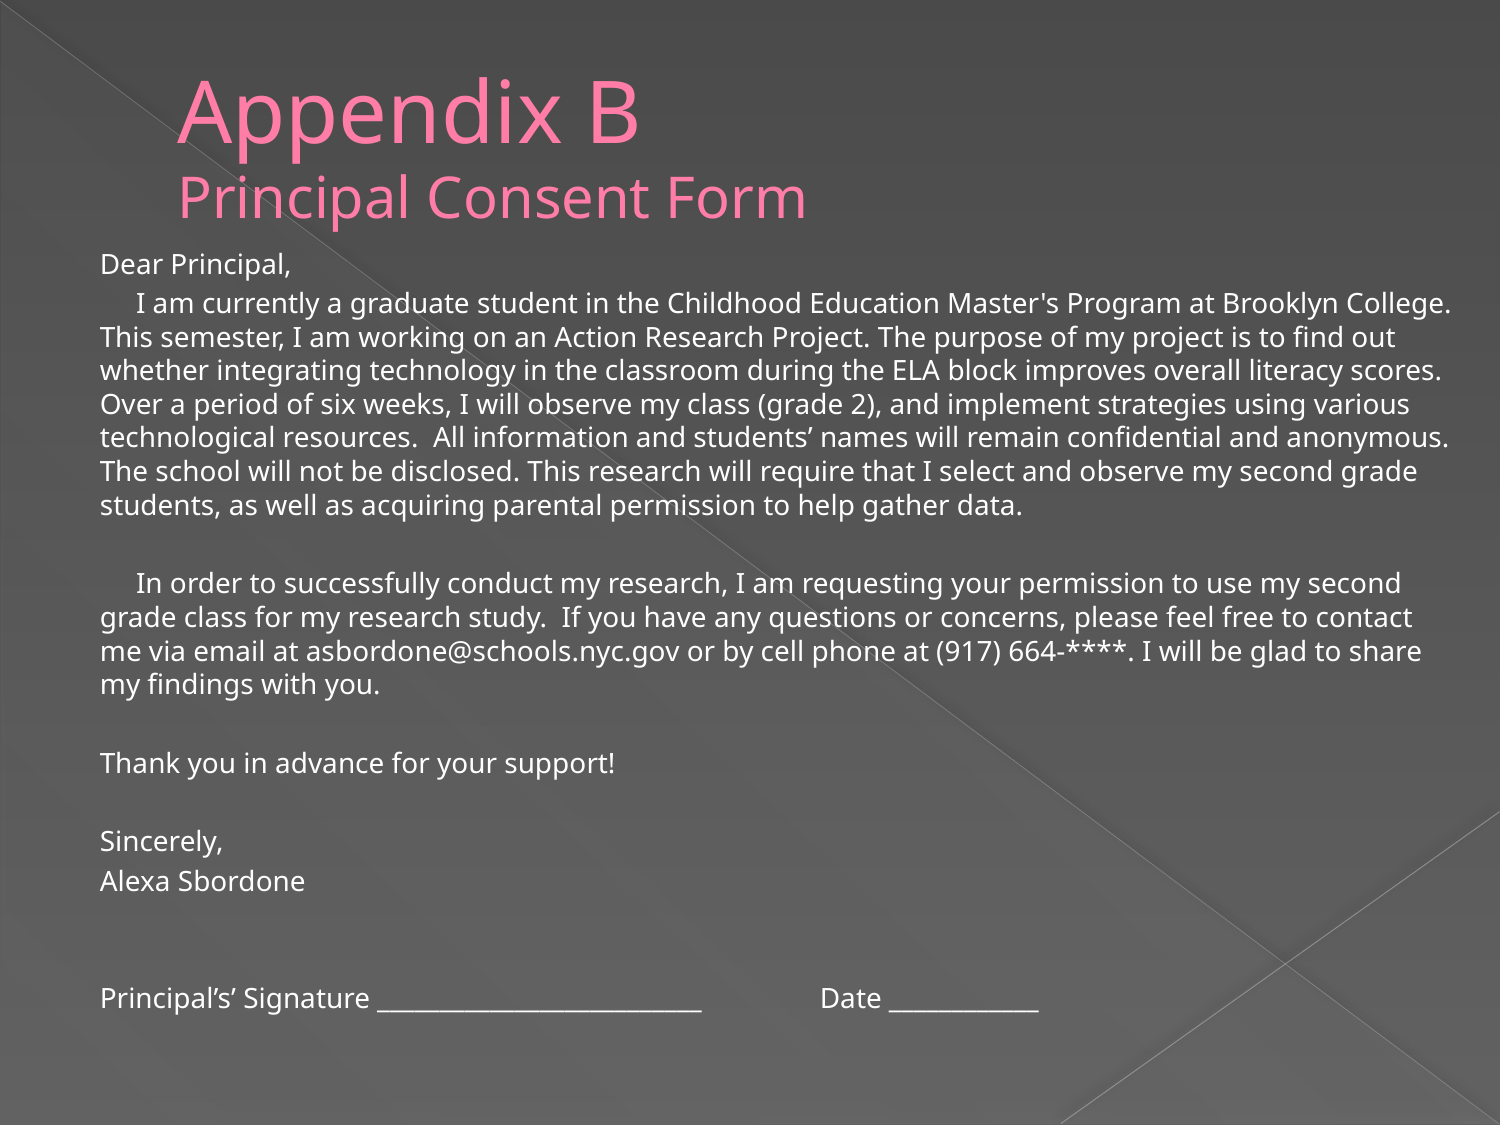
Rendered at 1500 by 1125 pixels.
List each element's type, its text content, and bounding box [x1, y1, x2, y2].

title Appendix B Principal Consent Form [75, 49, 1425, 238]
list Dear Principal, I am currently a graduate student in the Childhood Education Master's Program at Brooklyn College. This semester, I am working on an Action Research Project. The purpose of my project is to find out whether integrating technology in the classroom during the ELA block improves overall literacy scores. Over a period of six weeks, I will observe my class (grade 2), and implement strategies using various technological resources. All information and students’ names will remain confidential and anonymous. The school will not be disclosed. This research will require that I select and observe my second grade students, as well as acquiring parental permission to help gather data. In order to successfully conduct my research, I am requesting your permission to use my second grade class for my research study. If you have any questions or concerns, please feel free to contact me via email at asbordone@schools.nyc.gov or by cell phone at (917) 664-****. I will be glad to share my findings with you. Thank you in advance for your support! Sincerely, Alexa Sbordone Principal’s’ Signature __________________________ Date ____________ [75, 238, 1470, 1104]
